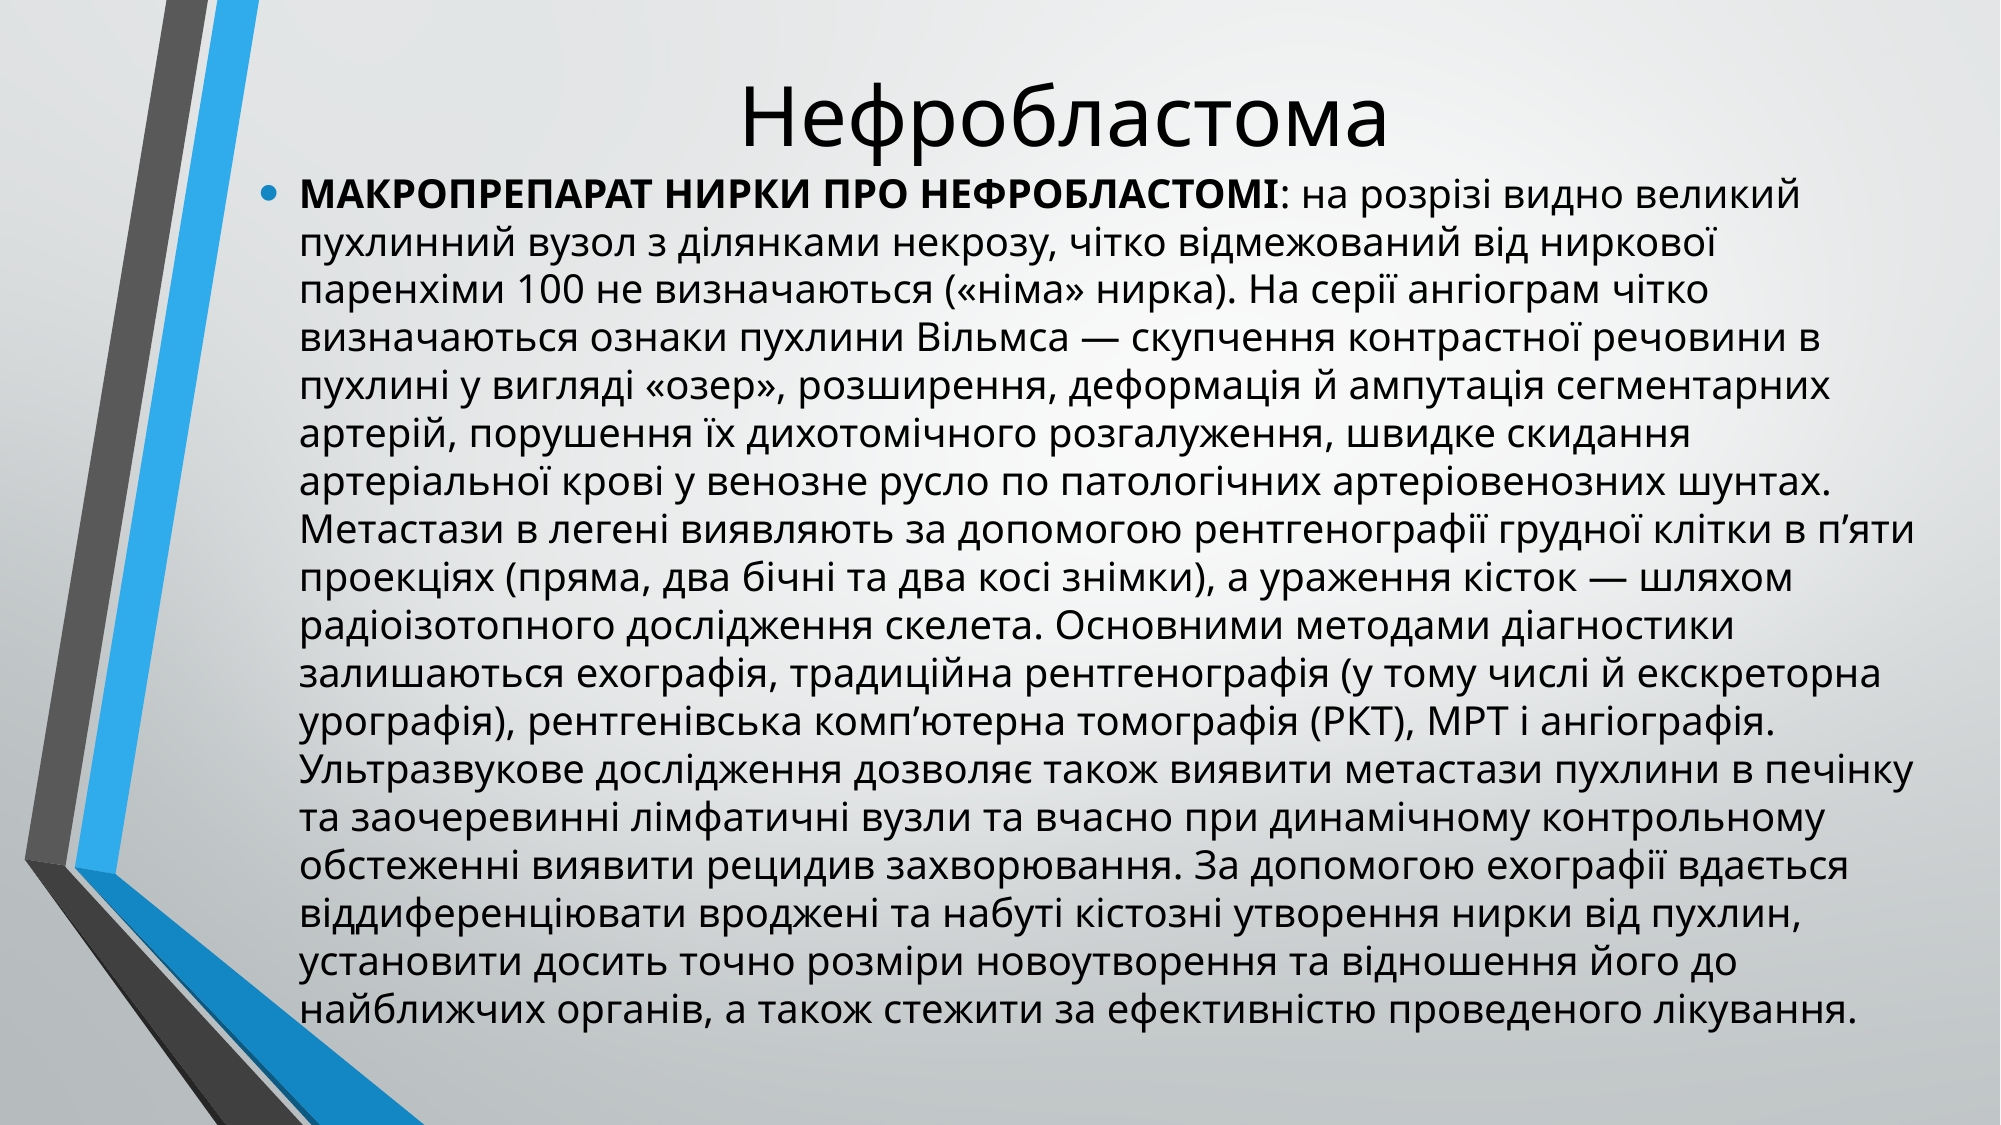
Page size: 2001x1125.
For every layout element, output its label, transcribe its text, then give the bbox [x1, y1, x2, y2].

title Нефробластома [243, 49, 1887, 160]
list МАКРОПРЕПАРАТ НИРКИ ПРО НЕФРОБЛАСТОМІ: на розрізі видно великий пухлинний вузол з ділянками некрозу, чітко відмежований від ниркової паренхіми 100 не визначаються («німа» нирка). На серії ангіограм чітко визначаються ознаки пухлини Вільмса — скупчення контрастної речовини в пухлині у вигляді «озер», розширення, деформація й ампутація сегментарних артерій, порушення їх дихотомічного розгалуження, швидке скидання артеріальної крові у венозне русло по патологічних артеріовенозних шунтах. Метастази в легені виявляють за допомогою рентгенографії грудної клітки в п’яти проекціях (пряма, два бічні та два косі знімки), а ураження кісток — шляхом радіоізотопного дослідження скелета. Основними методами діагностики залишаються ехографія, традиційна рентгенографія (у тому числі й екскреторна урографія), рентгенівська комп’ютерна томографія (РКТ), МРТ і ангіографія. Ультразвукове дослідження дозволяє також виявити метастази пухлини в печінку та заочеревинні лімфатичні вузли та вчасно при динамічному контрольному обстеженні виявити рецидив захворювання. За допомогою ехографії вдається віддиференціювати вроджені та набуті кістозні утворення нирки від пухлин, установити досить точно розміри новоутворення та відношення його до найближчих органів, а також стежити за ефективністю проведеного лікування. [243, 160, 1944, 1074]
